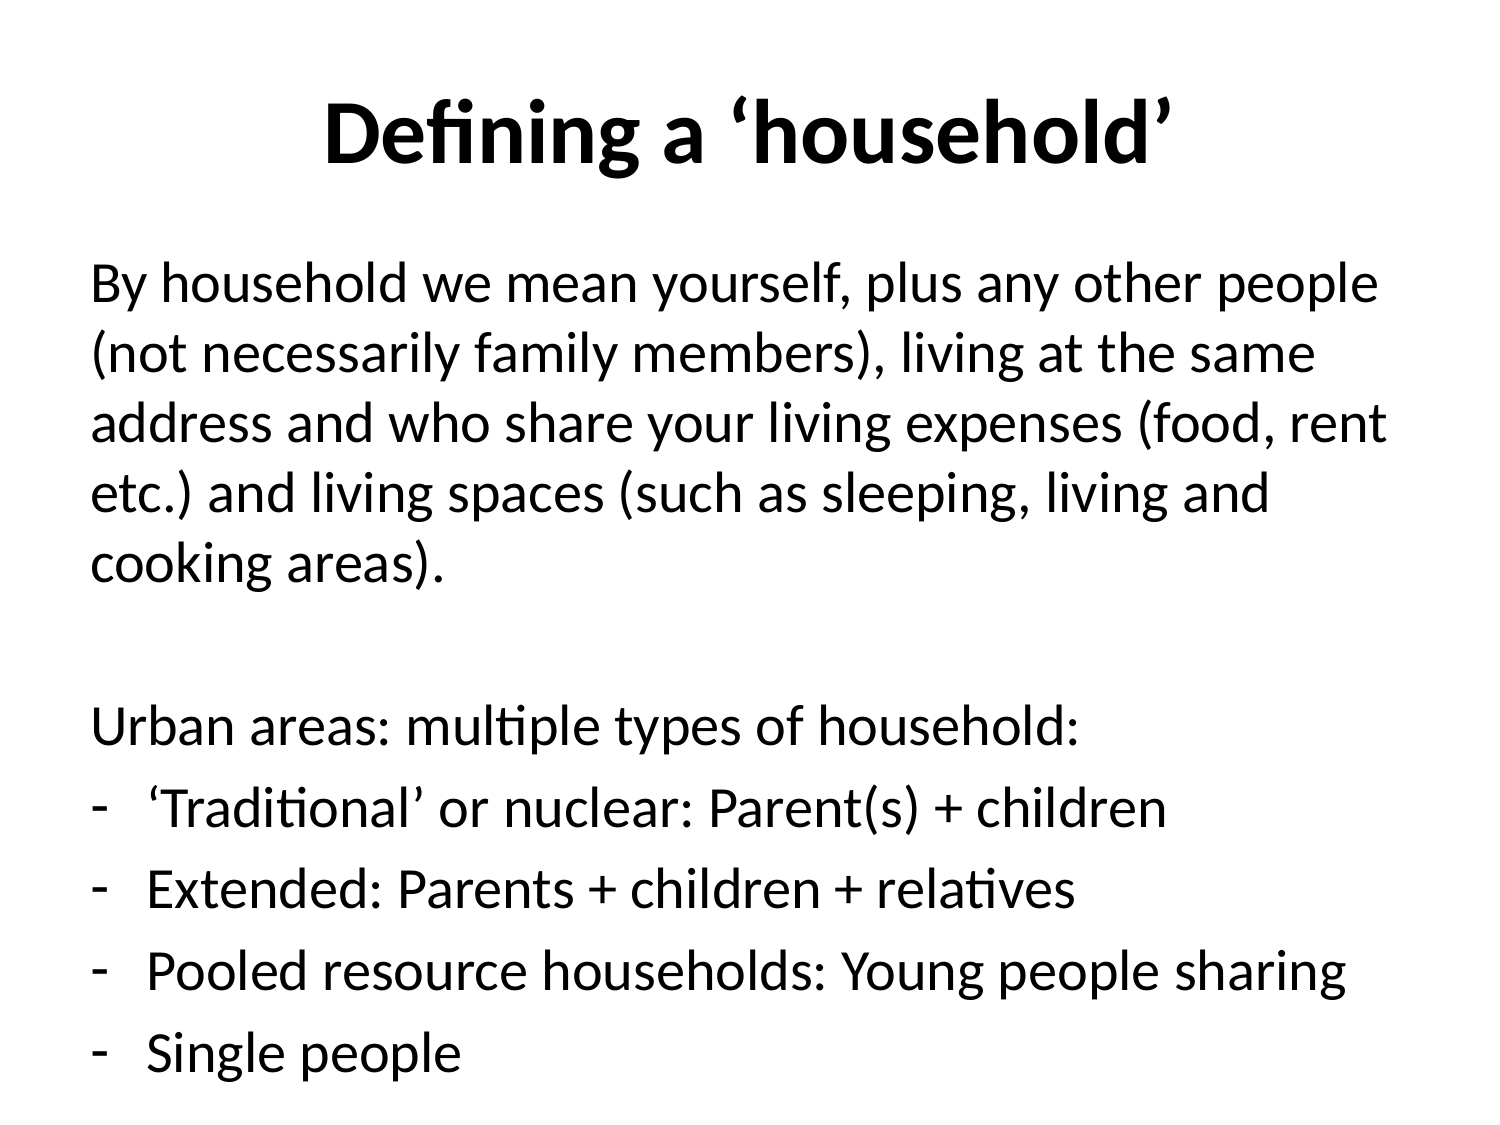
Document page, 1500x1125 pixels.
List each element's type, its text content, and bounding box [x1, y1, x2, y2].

title Defining a ‘household’ [75, 33, 1425, 221]
list By household we mean yourself, plus any other people (not necessarily family members), living at the same address and who share your living expenses (food, rent etc.) and living spaces (such as sleeping, living and cooking areas). Urban areas: multiple types of household: ‘Traditional’ or nuclear: Parent(s) + children Extended: Parents + children + relatives Pooled resource households: Young people sharing Single people [75, 236, 1425, 979]
